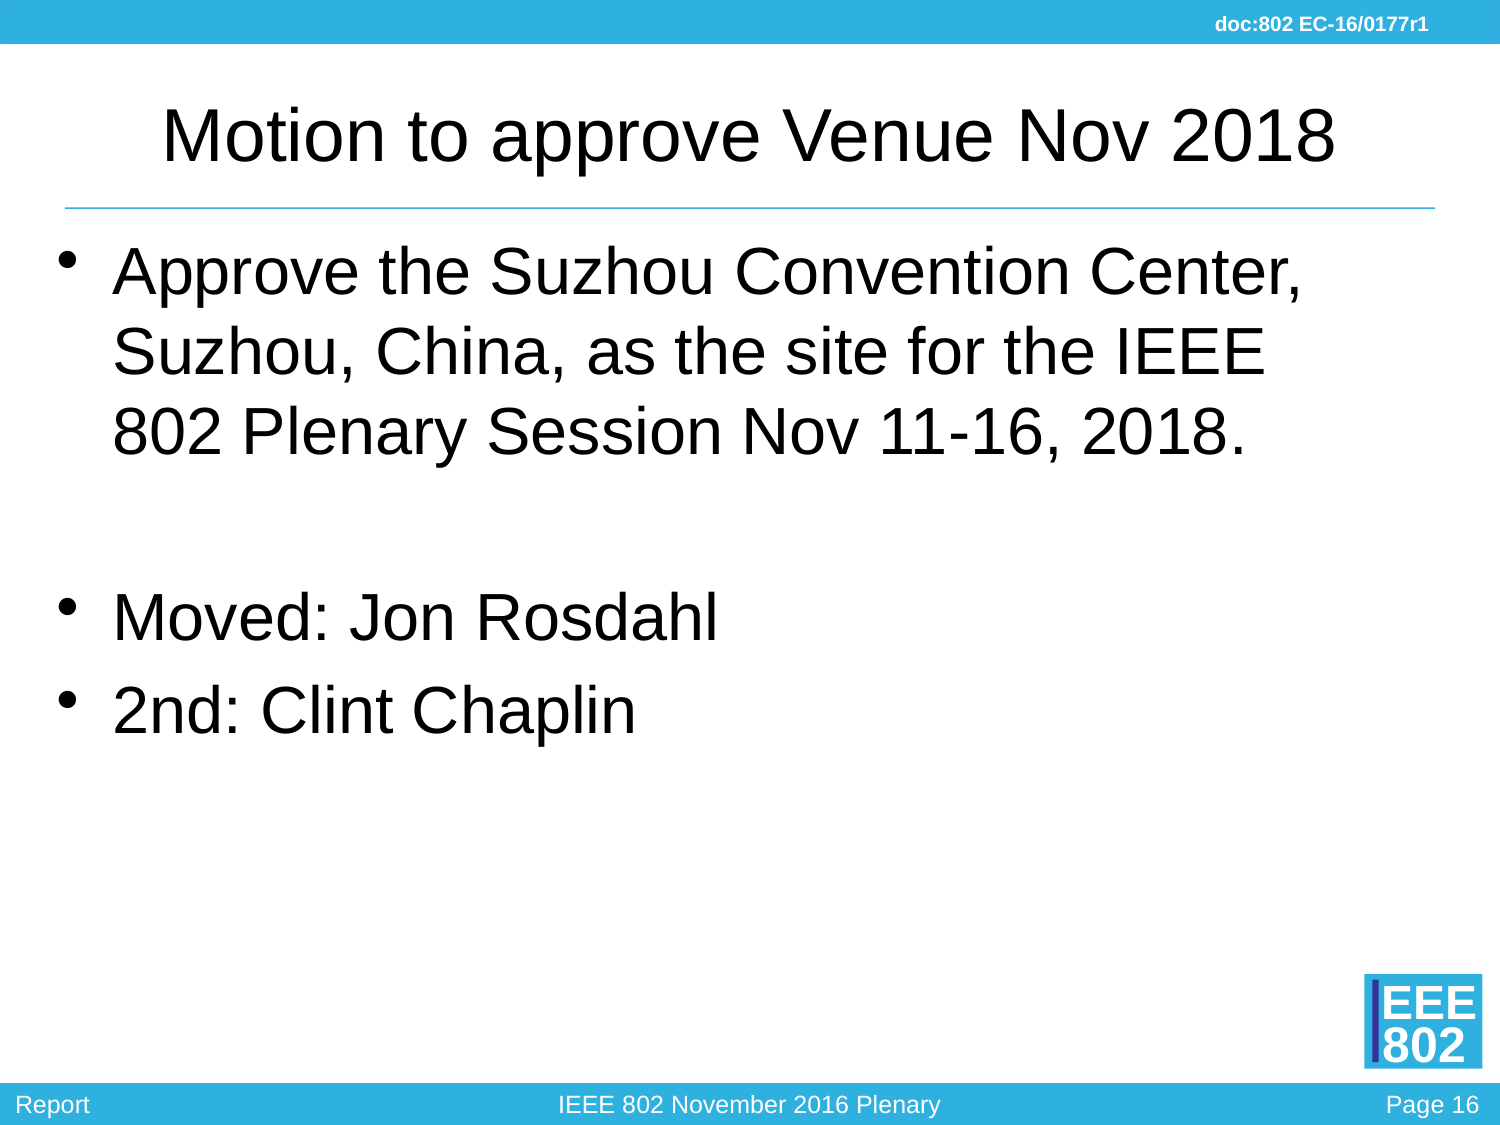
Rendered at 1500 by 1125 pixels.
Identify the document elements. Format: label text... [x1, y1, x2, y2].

list Approve the Suzhou Convention Center, Suzhou, China, as the site for the IEEE 802 Plenary Session Nov 11-16, 2018. Moved: Jon Rosdahl 2nd: Clint Chaplin [41, 220, 1392, 963]
title Motion to approve Venue Nov 2018 [75, 66, 1425, 197]
